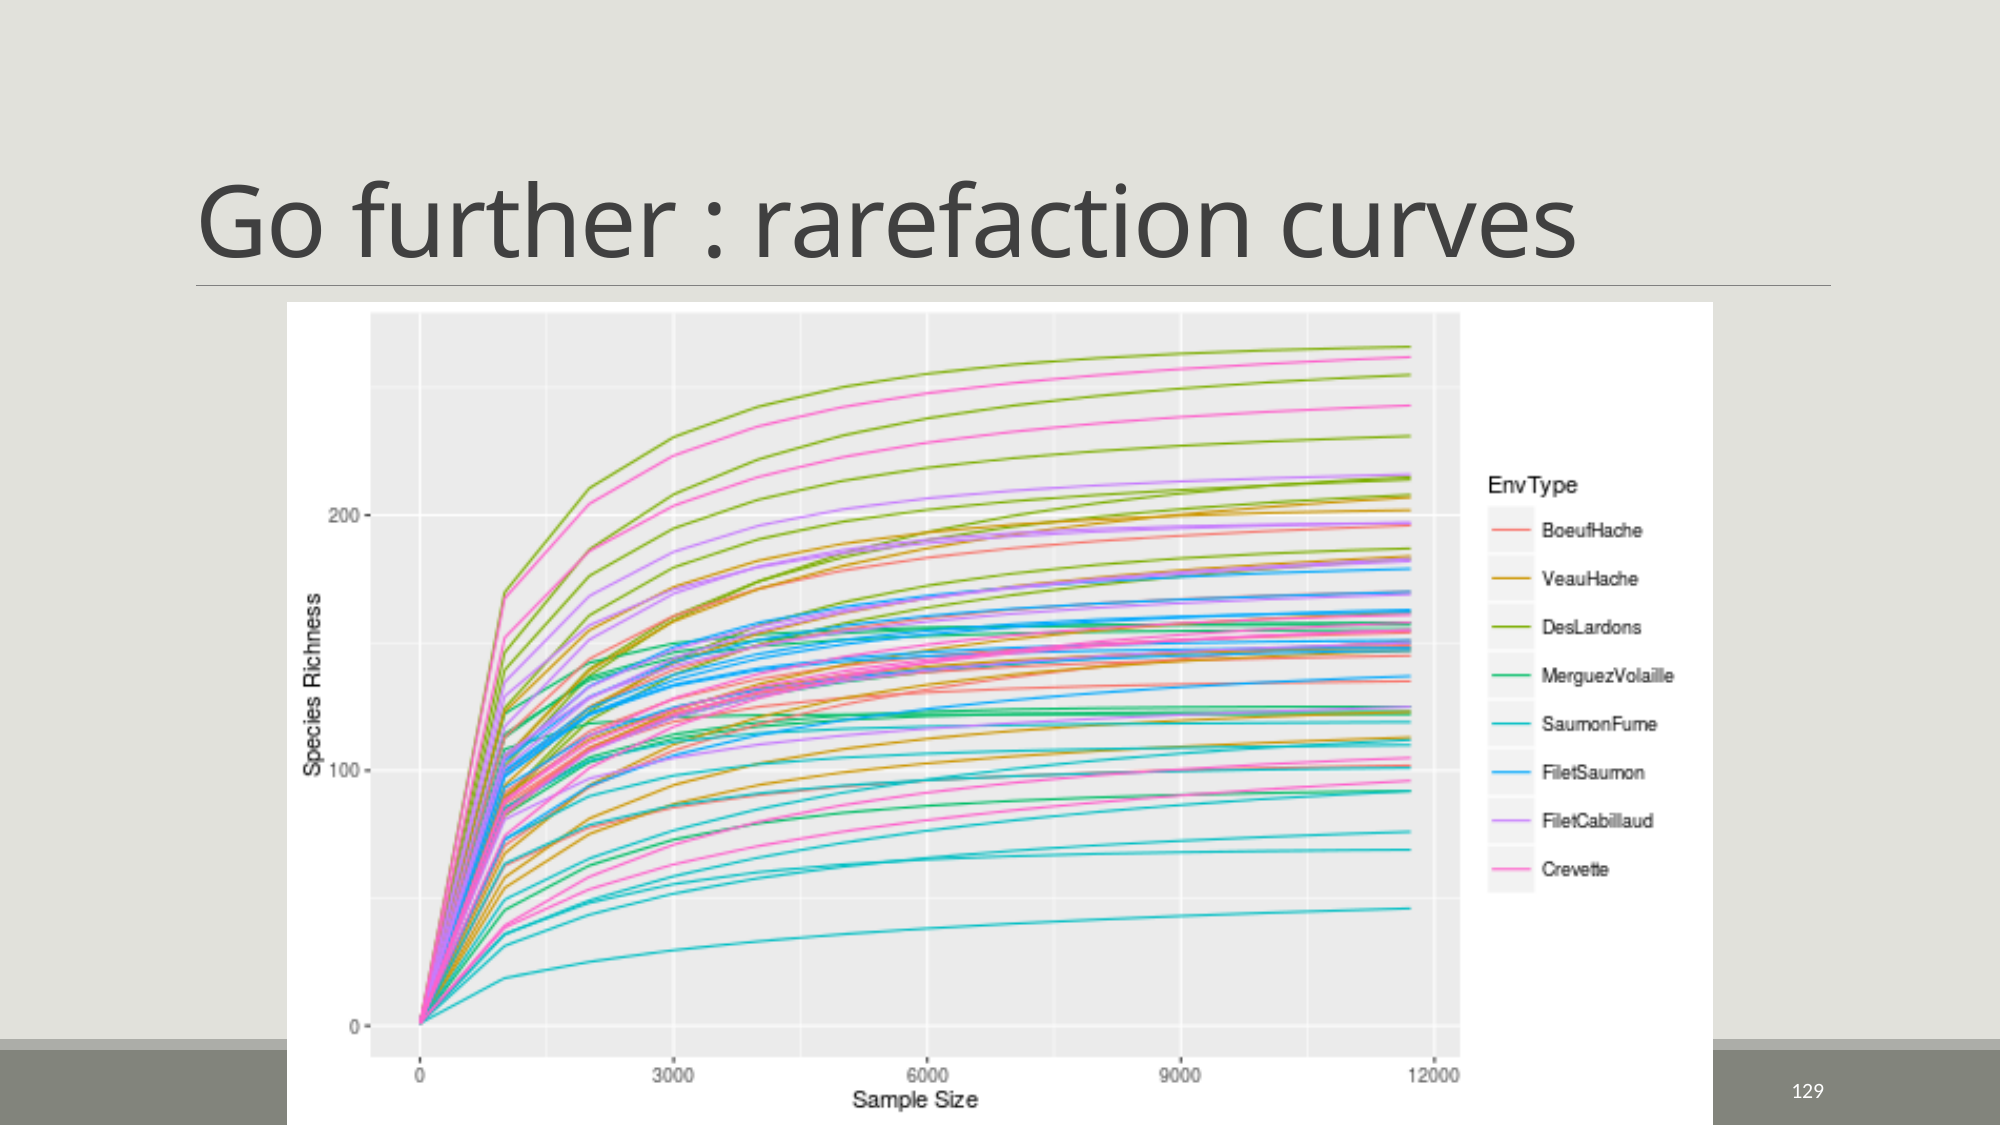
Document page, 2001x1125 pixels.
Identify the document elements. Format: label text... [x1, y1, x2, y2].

title Go further : rarefaction curves [180, 47, 1830, 285]
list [286, 302, 1714, 1125]
slide_number 129 [1721, 1059, 1840, 1120]
